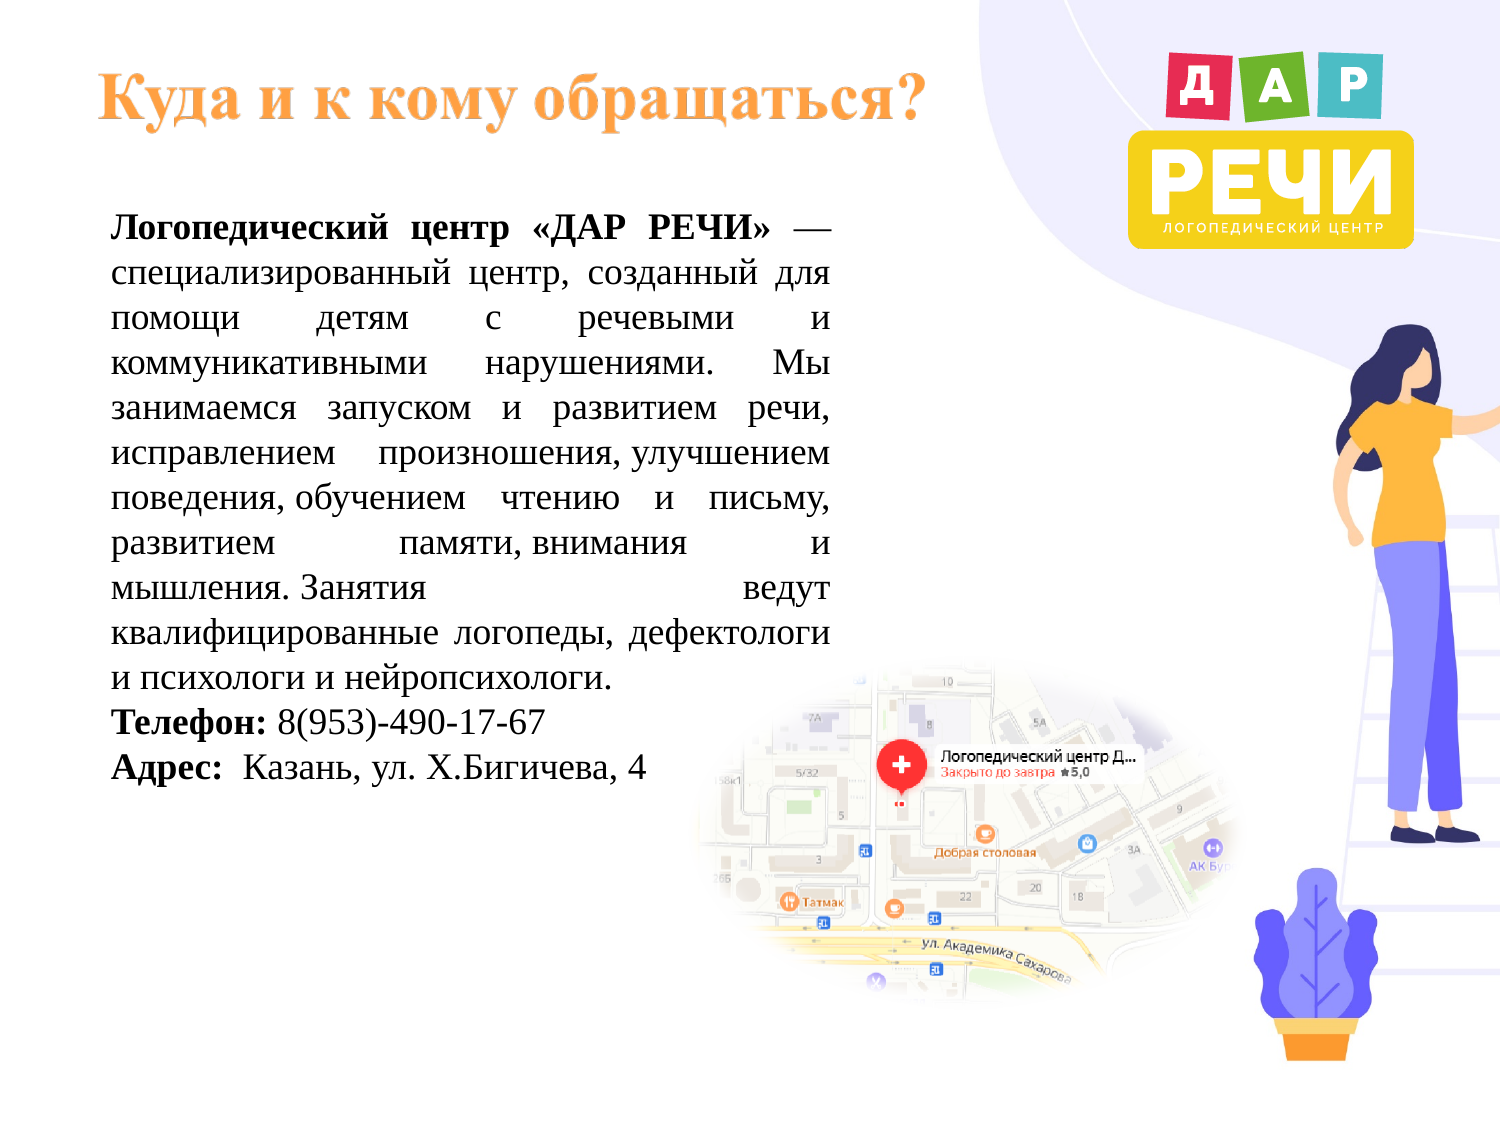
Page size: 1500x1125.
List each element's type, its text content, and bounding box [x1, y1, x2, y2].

text_box Логопедический центр «ДАР РЕЧИ» — специализированный центр, созданный для помощи детям с речевыми и коммуникативными нарушениями. Мы занимаемся запуском и развитием речи, исправлением произношения, улучшением поведения, обучением чтению и письму, развитием памяти, внимания и мышления. Занятия ведут квалифицированные логопеды, дефектологи и психологи и нейропсихологи. Телефон: 8(953)-490-17-67 Адрес: Казань, ул. Х.Бигичева, 4 [96, 194, 847, 840]
picture [0, 0, 1500, 1125]
